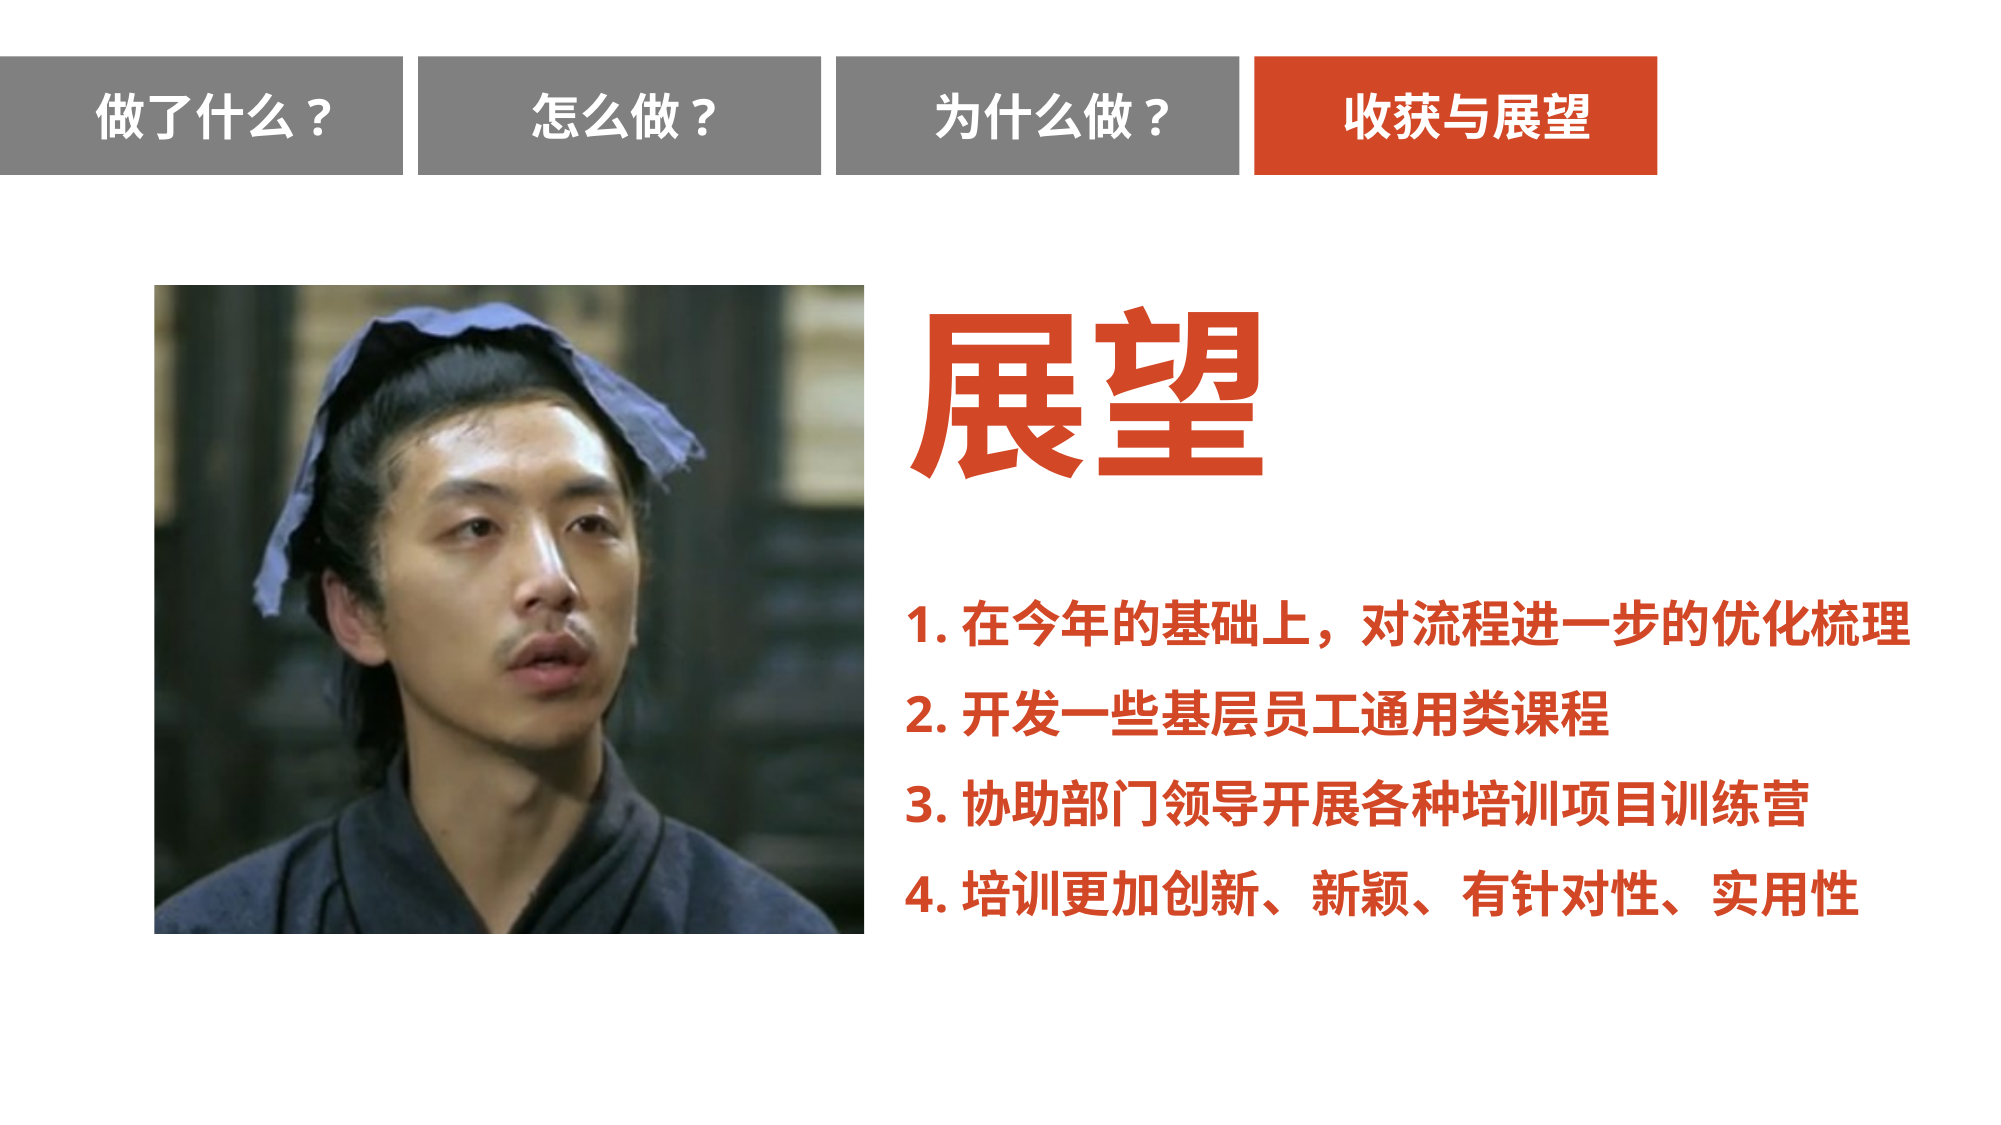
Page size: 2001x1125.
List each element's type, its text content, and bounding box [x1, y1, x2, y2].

text_box [835, 55, 1240, 176]
text_box 做了什么? [80, 77, 347, 153]
text_box 收获与展望 [1327, 77, 1608, 153]
text_box [1253, 55, 1658, 176]
text_box 为什么做? [918, 77, 1184, 153]
picture [154, 285, 865, 934]
text_box 展望 [892, 271, 1289, 507]
text_box [0, 55, 404, 176]
text_box 在今年的基础上，对流程进一步的优化梳理 开发一些基层员工通用类课程 协助部门领导开展各种培训项目训练营 培训更加创新、新颖、有针对性、实用性 [889, 554, 1935, 930]
text_box 怎么做? [515, 77, 731, 153]
text_box [417, 55, 822, 176]
